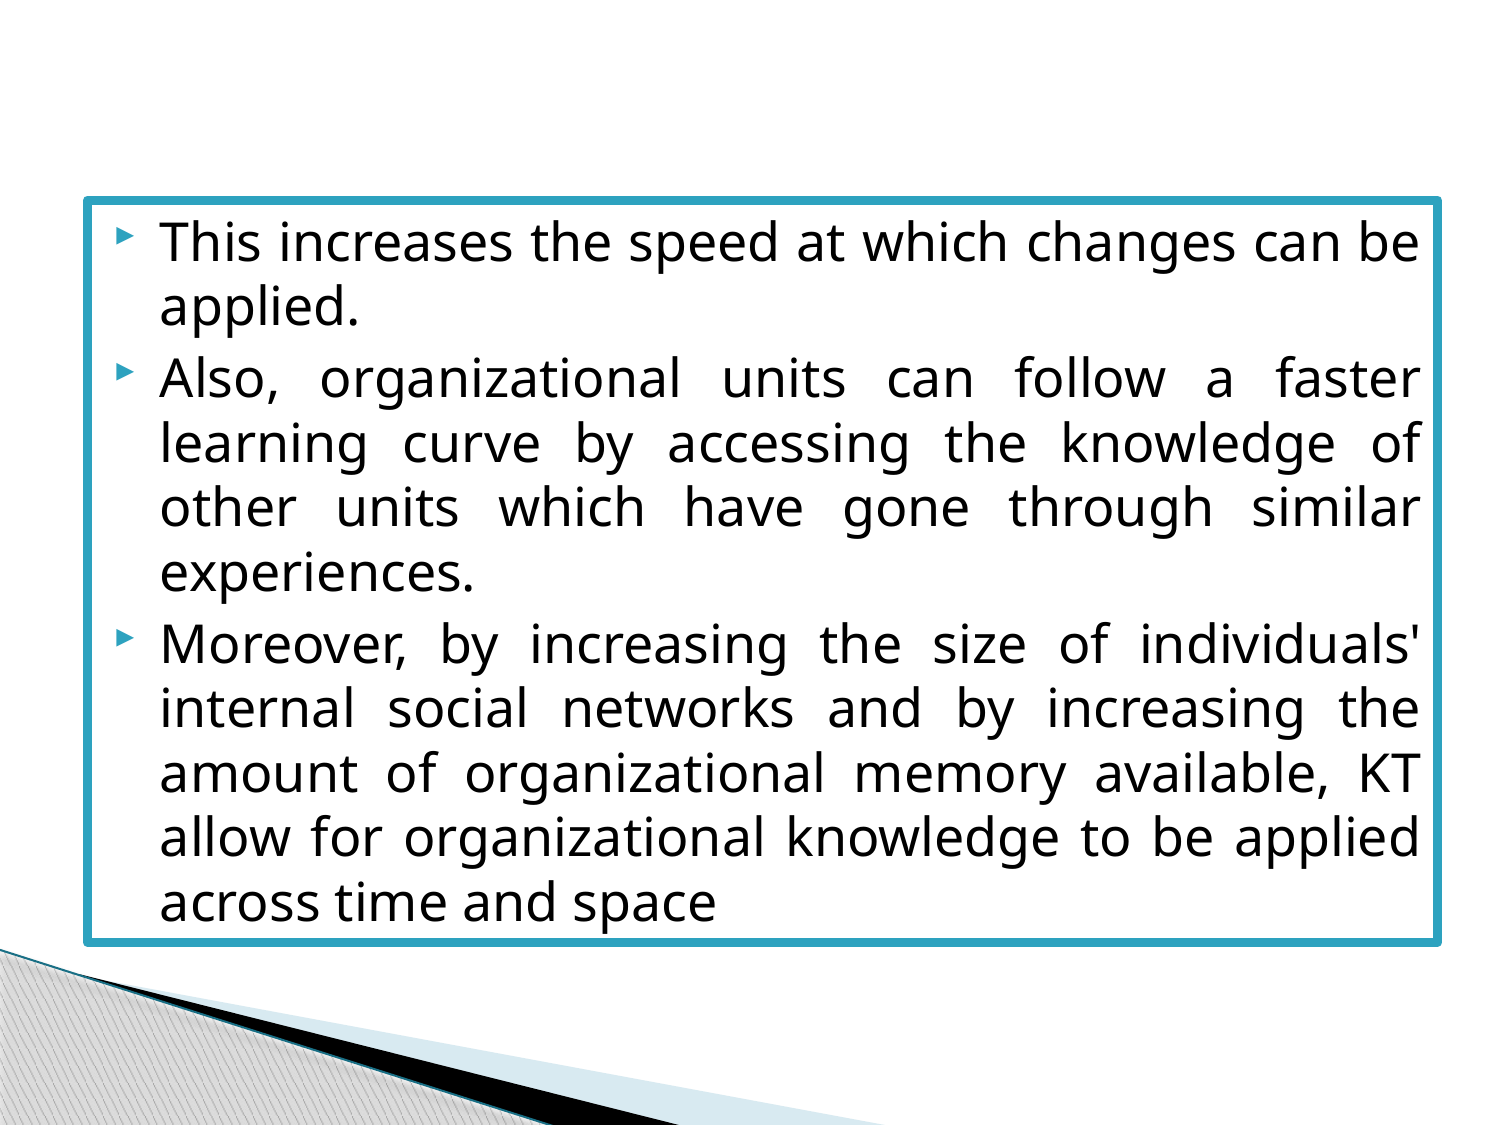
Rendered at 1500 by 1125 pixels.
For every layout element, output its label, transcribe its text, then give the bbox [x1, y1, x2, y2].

list This increases the speed at which changes can be applied. Also, organizational units can follow a faster learning curve by accessing the knowledge of other units which have gone through similar experiences. Moreover, by increasing the size of individuals' internal social networks and by increasing the amount of organizational memory available, KT allow for organizational knowledge to be applied across time and space [83, 196, 1442, 947]
